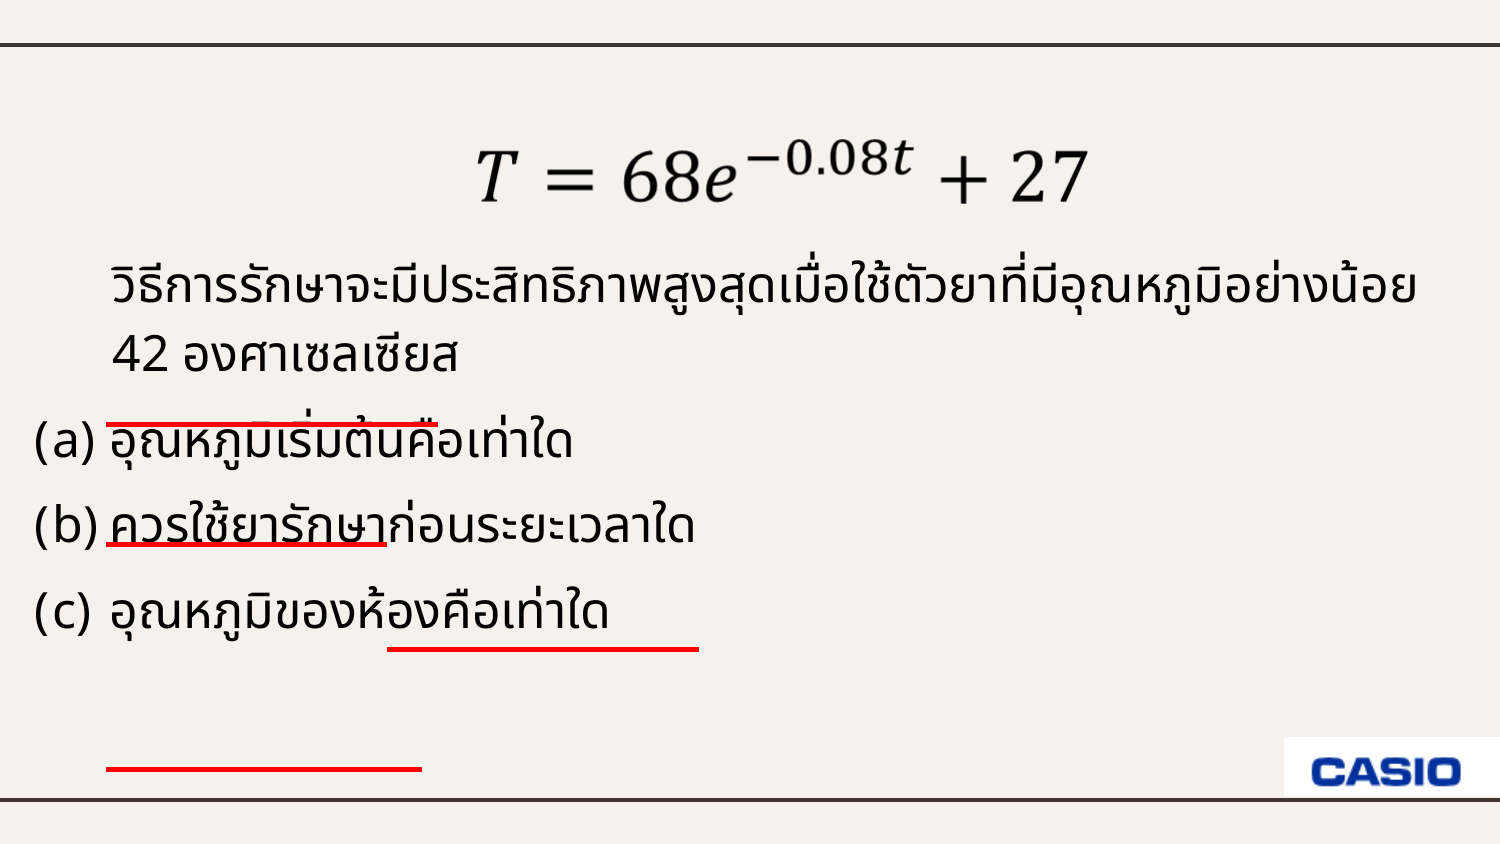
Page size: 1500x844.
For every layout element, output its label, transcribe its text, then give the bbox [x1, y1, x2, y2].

text_box วิธีการรักษาจะมีประสิทธิภาพสูงสุดเมื่อใช้ตัวยาที่มีอุณหภูมิอย่างน้อย 42 องศาเซลเซียส อุณหภูมิเริ่มต้นคือเท่าใด ควรใช้ยารักษาก่อนระยะเวลาใด อุณหภูมิของห้องคือเท่าใด [19, 235, 1467, 732]
text_box [386, 92, 1180, 235]
picture [1284, 737, 1500, 796]
